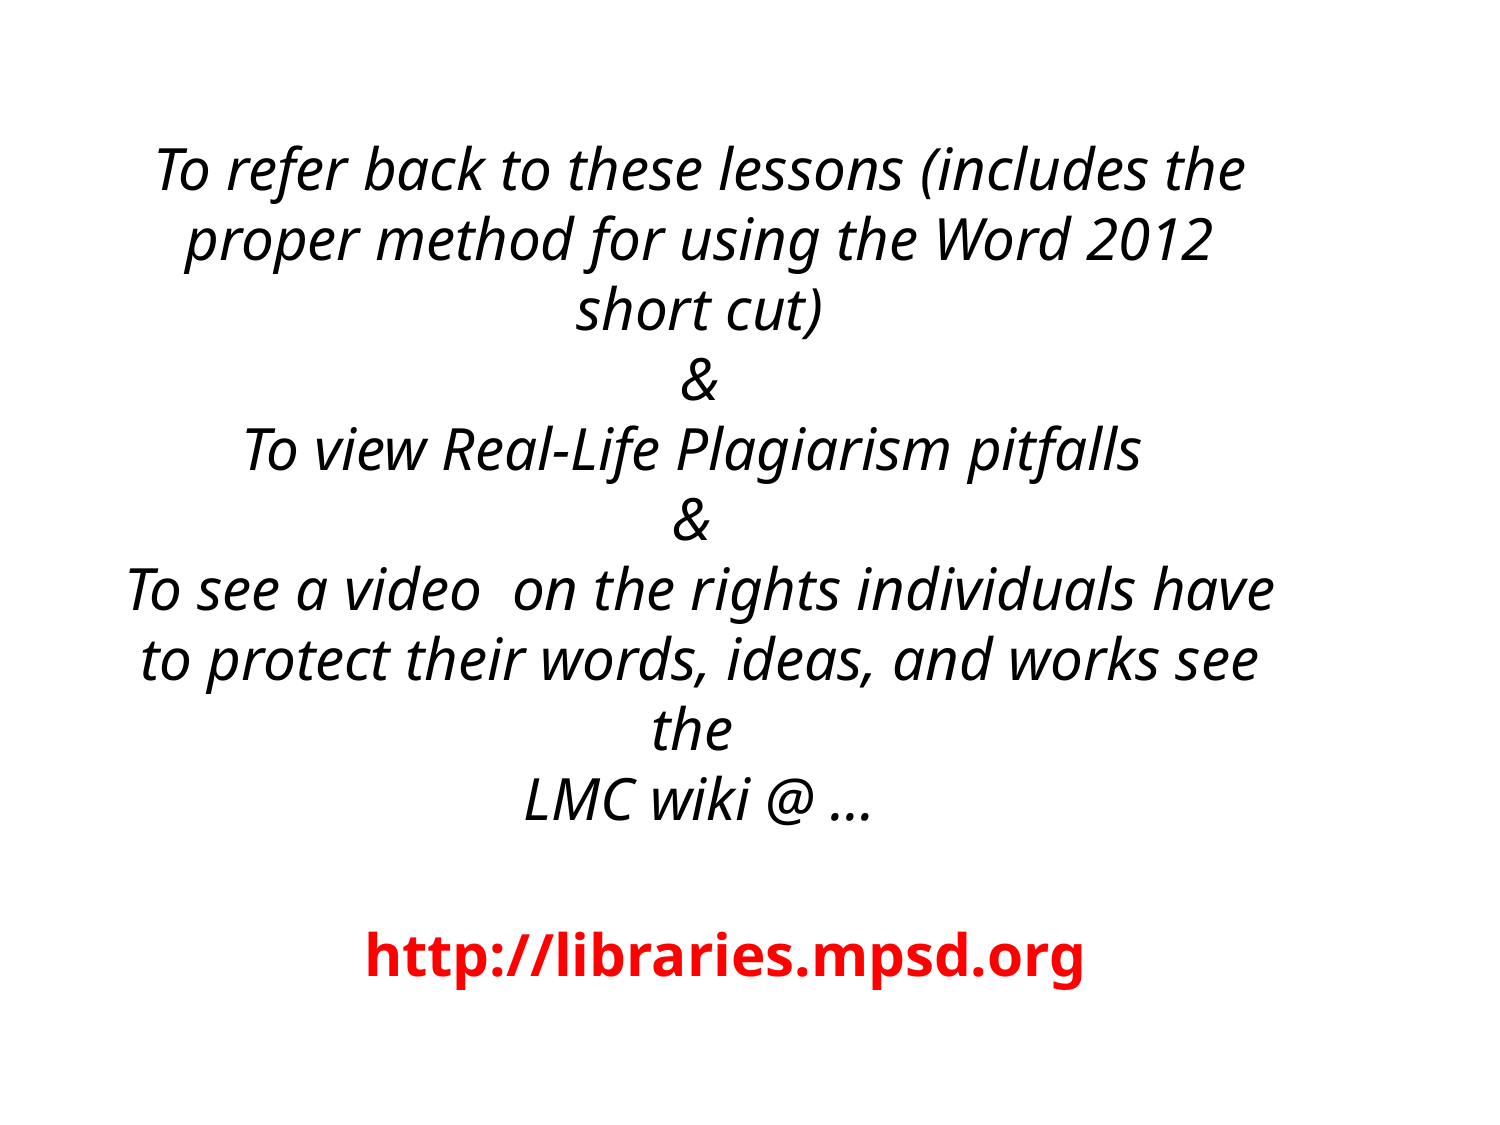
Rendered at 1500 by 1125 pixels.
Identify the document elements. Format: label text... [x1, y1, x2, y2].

text_box http://libraries.mpsd.org [237, 910, 1213, 996]
text_box To refer back to these lessons (includes the proper method for using the Word 2012 short cut) & To view Real-Life Plagiarism pitfalls & To see a video on the rights individuals have to protect their words, ideas, and works see the LMC wiki @ … [99, 124, 1300, 840]
